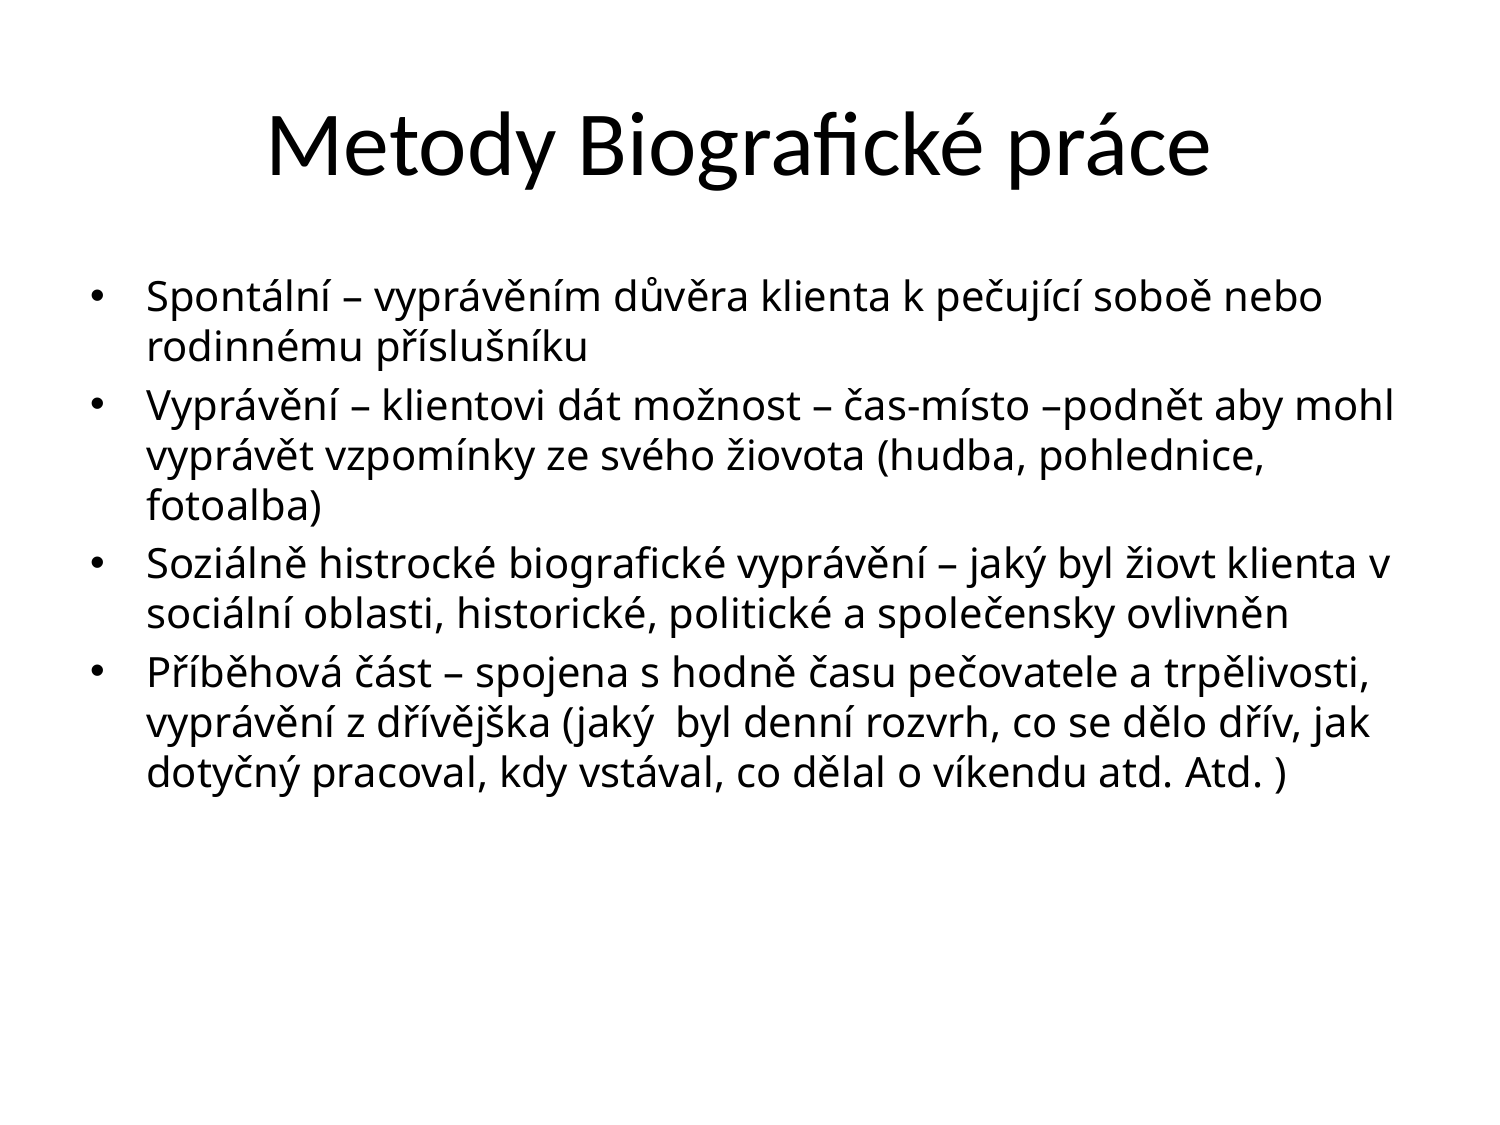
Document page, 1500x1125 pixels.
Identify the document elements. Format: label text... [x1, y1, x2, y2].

title Metody Biografické práce [75, 45, 1425, 233]
list Spontální – vyprávěním důvěra klienta k pečující soboě nebo rodinnému příslušníku Vyprávění – klientovi dát možnost – čas-místo –podnět aby mohl vyprávět vzpomínky ze svého žiovota (hudba, pohlednice, fotoalba) Soziálně histrocké biografické vyprávění – jaký byl žiovt klienta v sociální oblasti, historické, politické a společensky ovlivněn Příběhová část – spojena s hodně času pečovatele a trpělivosti, vyprávění z dřívějška (jaký byl denní rozvrh, co se dělo dřív, jak dotyčný pracoval, kdy vstával, co dělal o víkendu atd. Atd. ) [75, 262, 1425, 1005]
